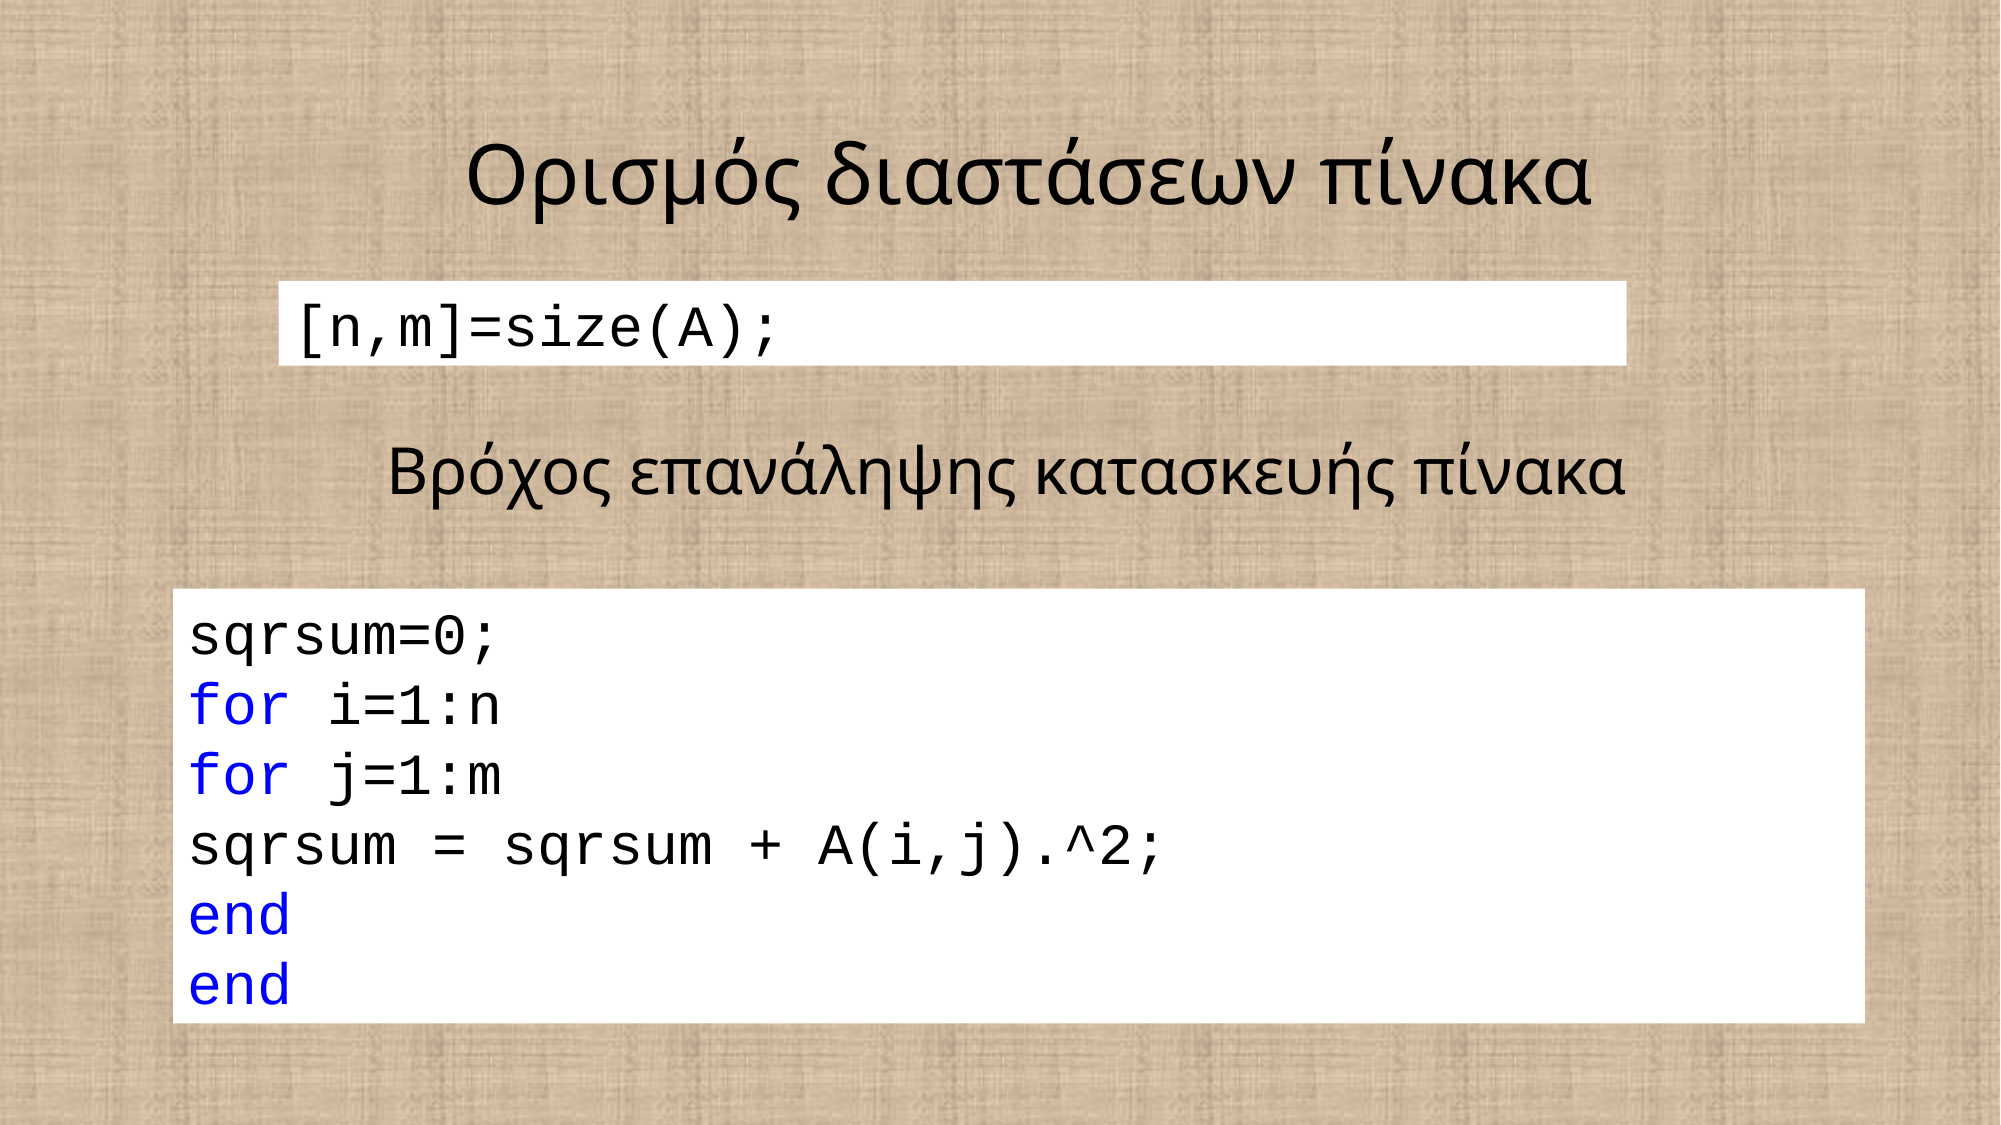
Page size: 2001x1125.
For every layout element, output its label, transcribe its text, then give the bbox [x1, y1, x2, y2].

text_box [n,m]=size(A); [278, 280, 1627, 366]
text_box sqrsum=0; for i=1:n for j=1:m sqrsum = sqrsum + A(i,j).^2; end end [173, 588, 1865, 1024]
text_box Βρόχος επανάληψης κατασκευής πίνακα [278, 380, 1735, 516]
title Ορισμός διαστάσεων πίνακα [278, 111, 1779, 231]
